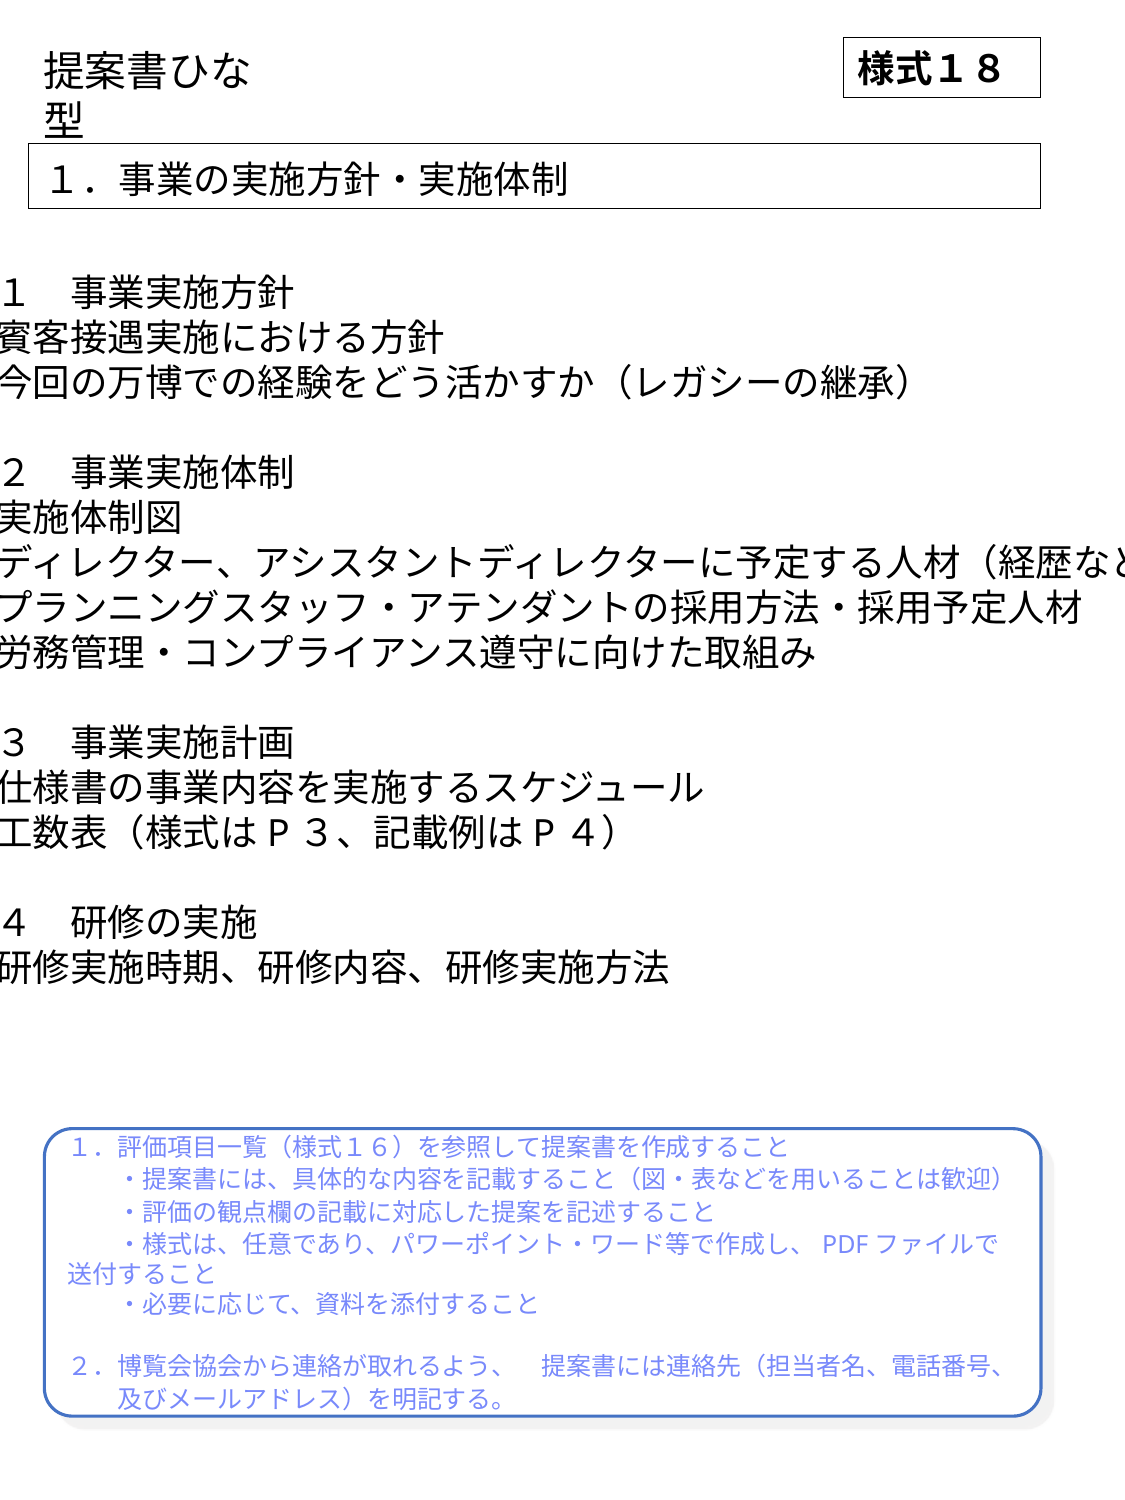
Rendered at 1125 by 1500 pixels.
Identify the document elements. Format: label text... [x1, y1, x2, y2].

text_box １．事業の実施方針・実施体制 [28, 143, 1041, 209]
text_box １．評価項目一覧（様式１６）を参照して提案書を作成すること ・提案書には、具体的な内容を記載すること（図・表などを用いることは歓迎） ・評価の観点欄の記載に対応した提案を記述すること ・様式は、任意であり、パワーポイント・ワード等で作成し、PDFファイルで送付すること ・必要に応じて、資料を添付すること ２．博覧会協会から連絡が取れるよう、 提案書には連絡先（担当者名、電話番号、 及びメールアドレス）を明記する。 [44, 1128, 1041, 1417]
text_box 様式１８ [843, 37, 1041, 98]
text_box １．１ 事業実施方針 ・賓客接遇実施における方針 ・今回の万博での経験をどう活かすか（レガシーの継承） １．２ 事業実施体制 ・実施体制図 ・ディレクター、アシスタントディレクターに予定する人材（経歴など） ・プランニングスタッフ・アテンダントの採用方法・採用予定人材 ・労務管理・コンプライアンス遵守に向けた取組み １．３ 事業実施計画 ・仕様書の事業内容を実施するスケジュール ・工数表（様式はP３、記載例はP４） １．４ 研修の実施 ・研修実施時期、研修内容、研修実施方法 [0, 261, 1125, 996]
text_box 提案書ひな型 [28, 37, 298, 153]
